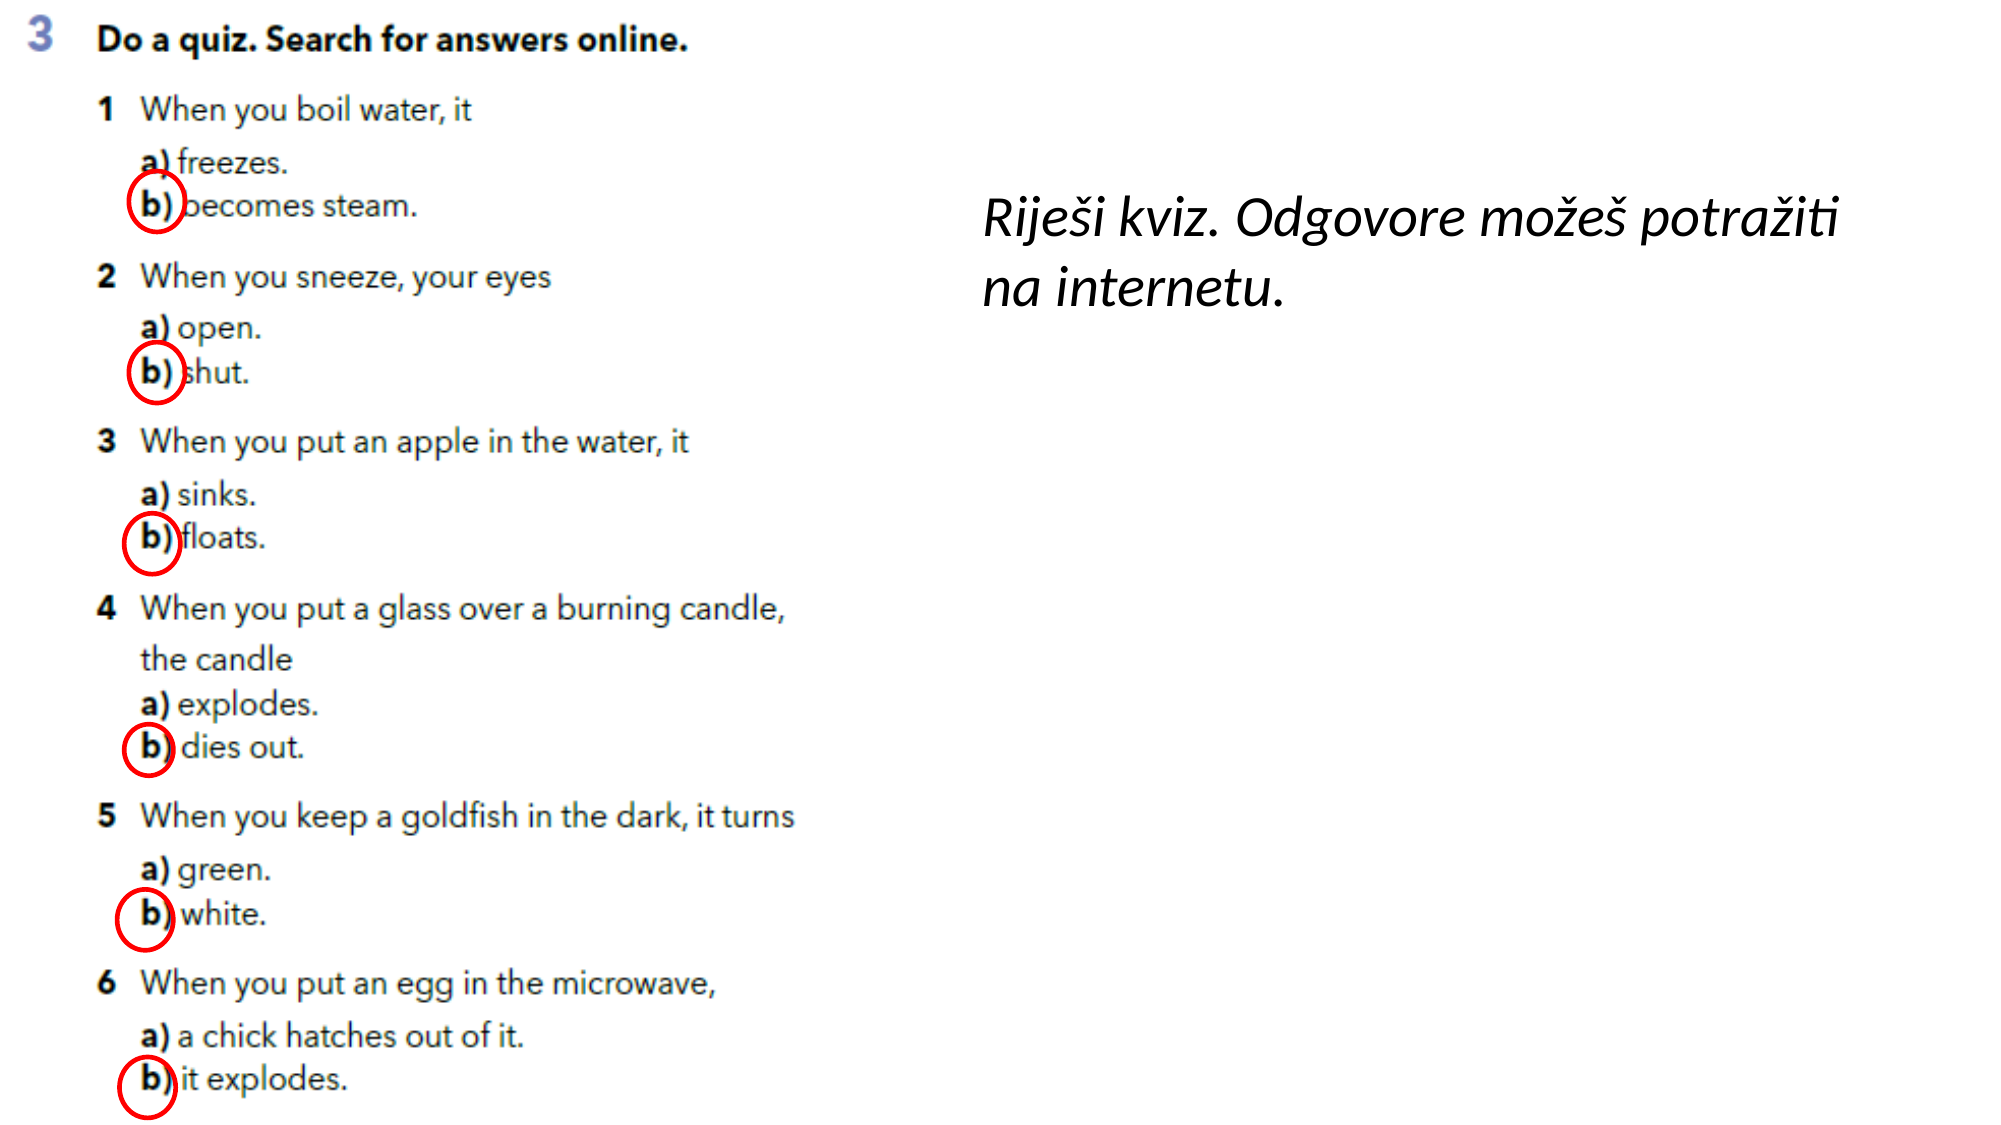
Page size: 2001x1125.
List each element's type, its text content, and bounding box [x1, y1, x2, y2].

picture [0, 0, 824, 1125]
text_box Riješi kviz. Odgovore možeš potražiti na internetu. [967, 171, 1908, 326]
